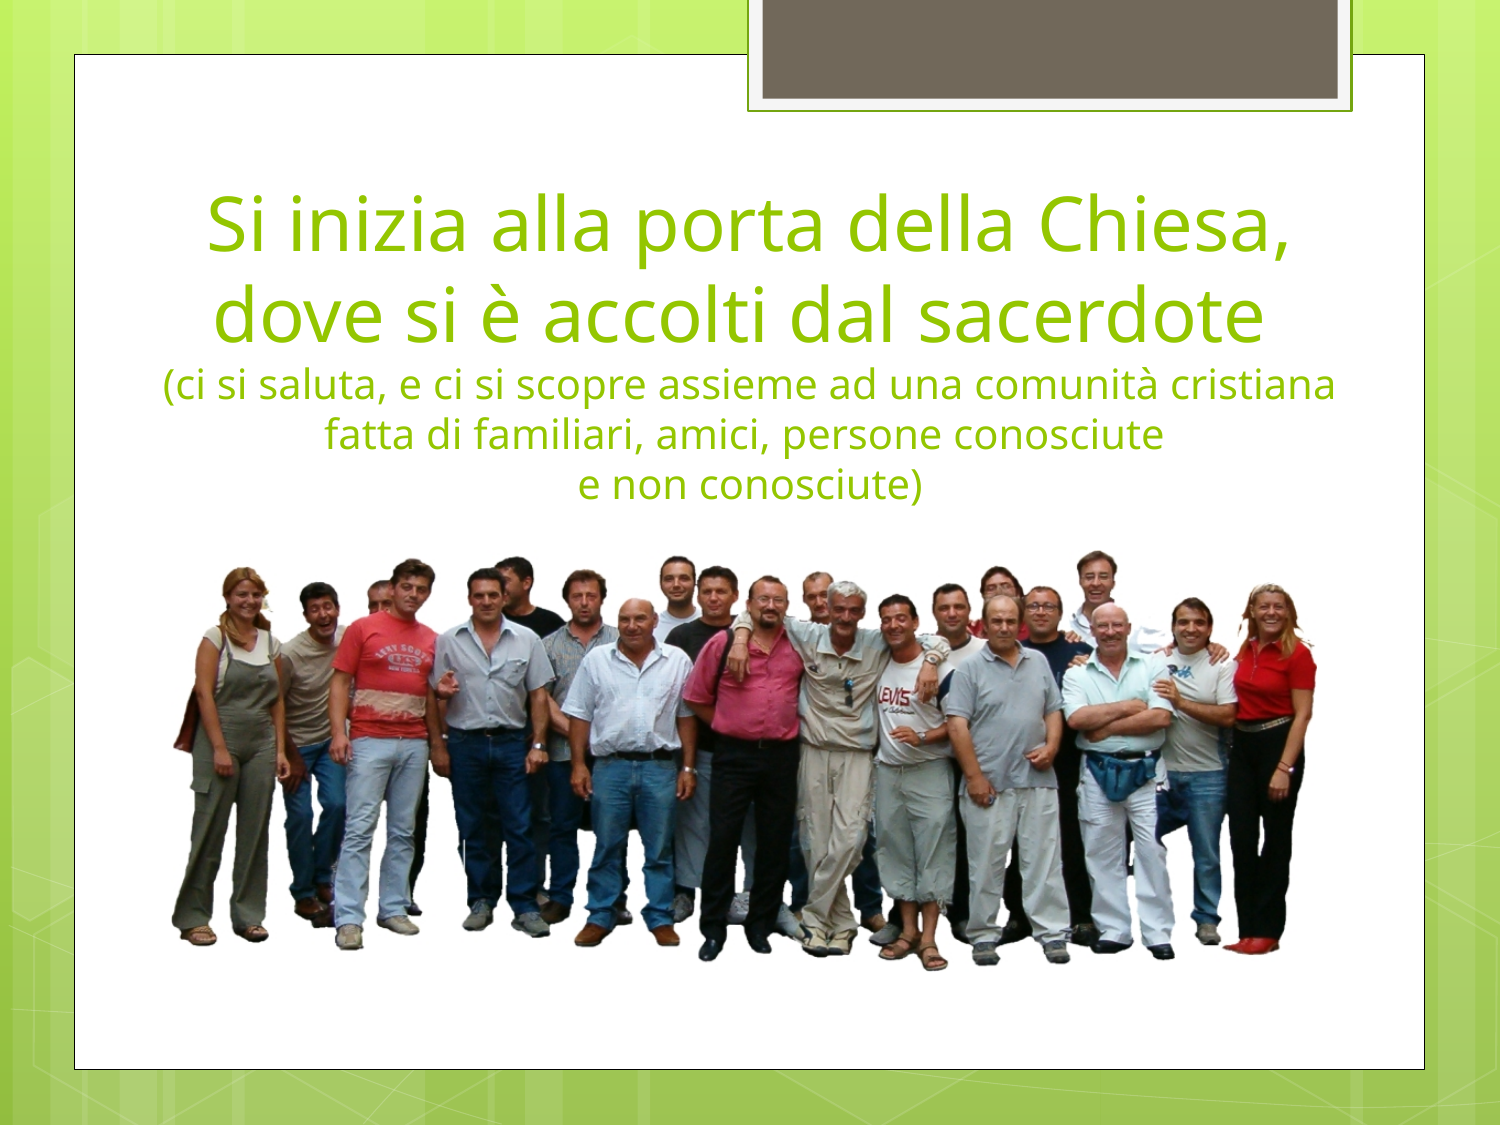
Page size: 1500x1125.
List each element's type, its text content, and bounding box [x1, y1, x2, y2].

title Si inizia alla porta della Chiesa, dove si è accolti dal sacerdote (ci si saluta, e ci si scopre assieme ad una comunità cristiana fatta di familiari, amici, persone conosciute e non conosciute) [112, 168, 1388, 516]
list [170, 550, 1318, 972]
